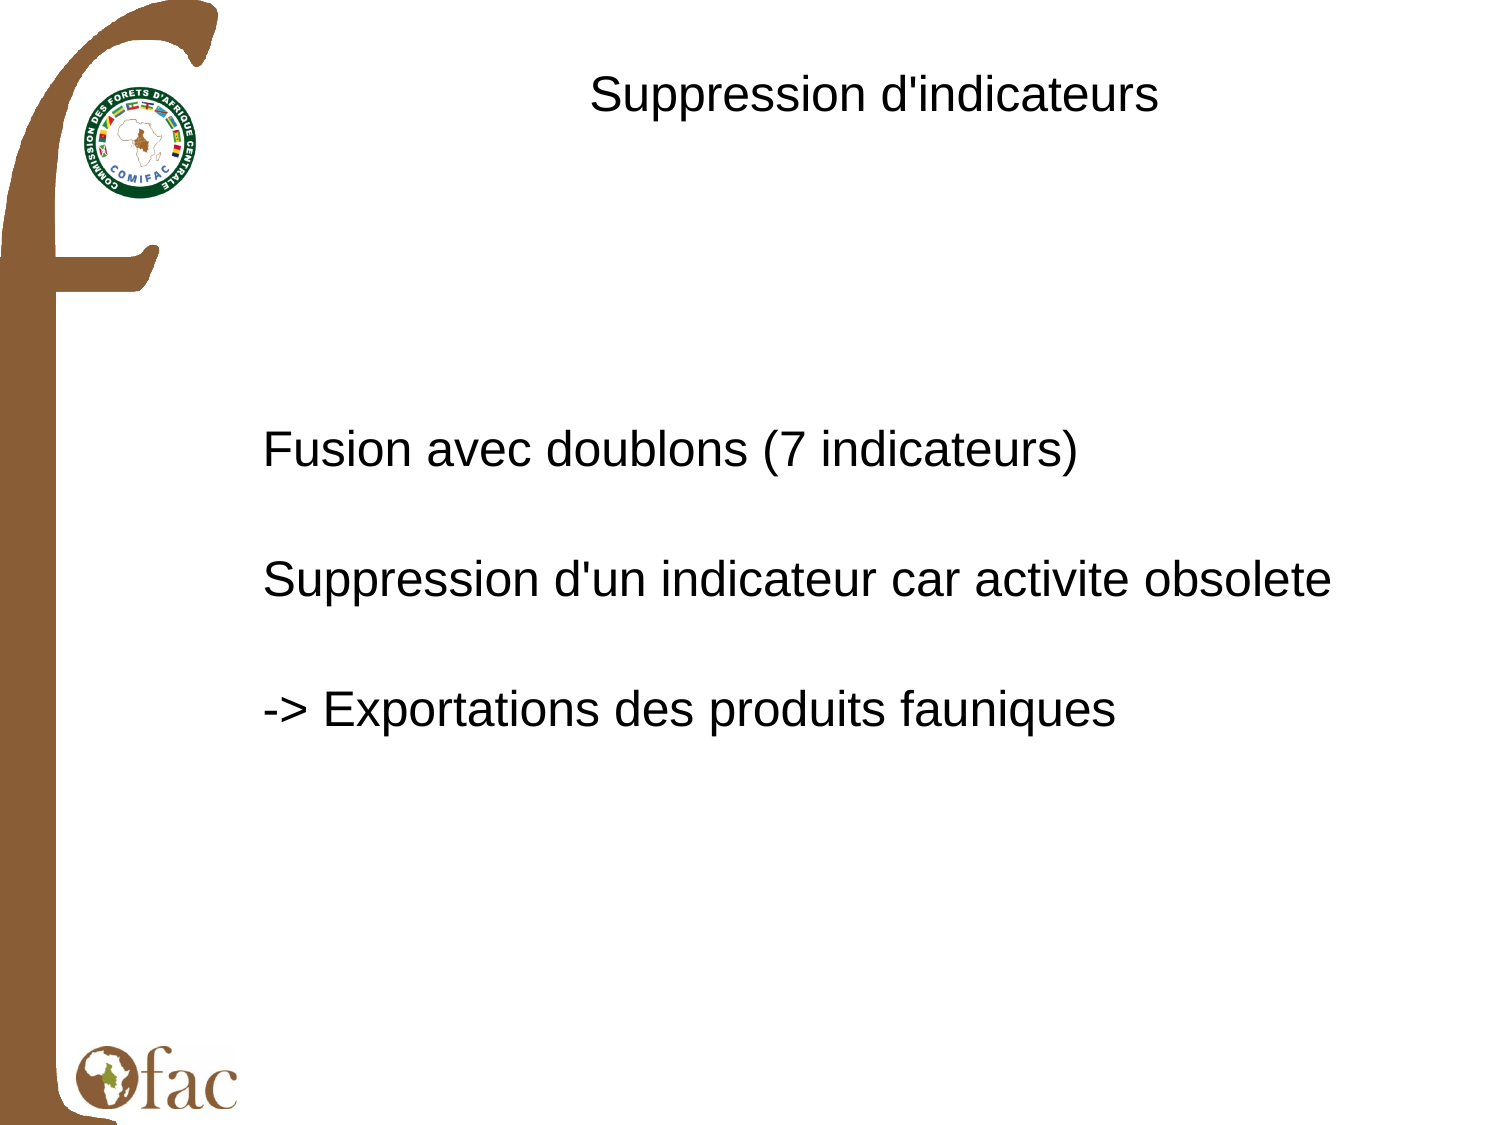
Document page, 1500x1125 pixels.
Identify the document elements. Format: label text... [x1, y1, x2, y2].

picture [0, 0, 237, 1125]
text_box Fusion avec doublons (7 indicateurs) Suppression d'un indicateur car activite obsolete -> Exportations des produits fauniques [247, 408, 1349, 744]
text_box Suppression d'indicateurs [574, 54, 1175, 130]
